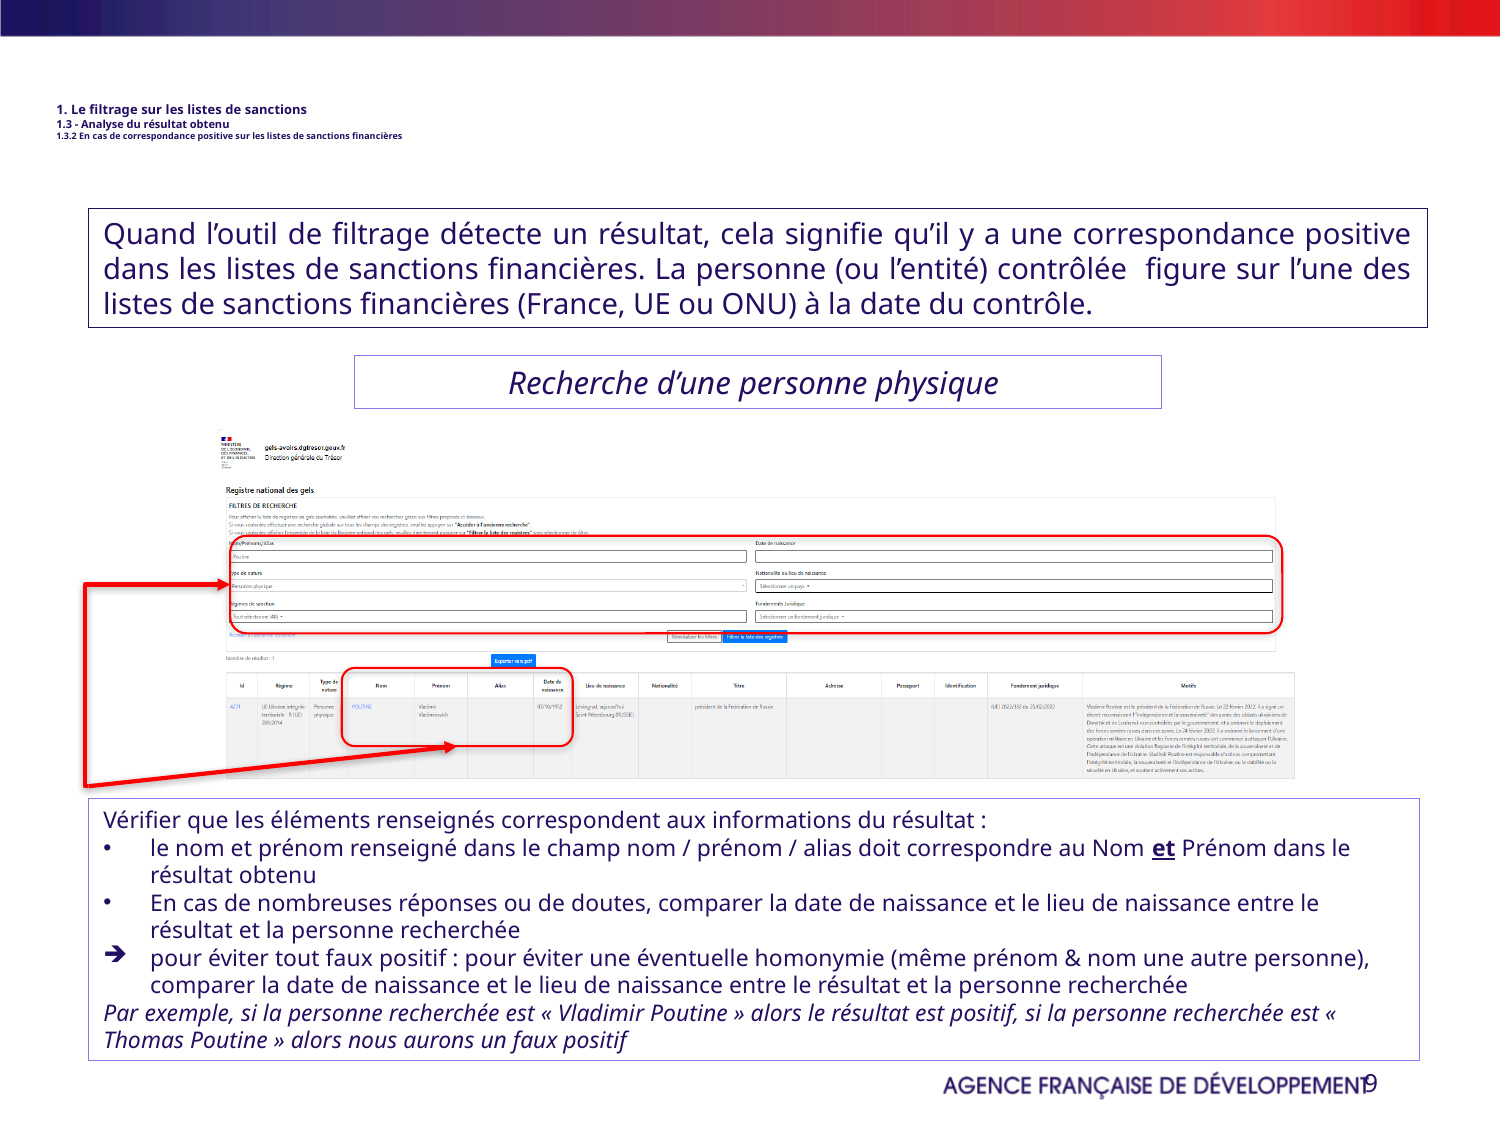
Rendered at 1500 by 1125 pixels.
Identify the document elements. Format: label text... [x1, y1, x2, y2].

text_box Vérifier que les éléments renseignés correspondent aux informations du résultat : le nom et prénom renseigné dans le champ nom / prénom / alias doit correspondre au Nom et Prénom dans le résultat obtenu En cas de nombreuses réponses ou de doutes, comparer la date de naissance et le lieu de naissance entre le résultat et la personne recherchée pour éviter tout faux positif : pour éviter une éventuelle homonymie (même prénom & nom une autre personne), comparer la date de naissance et le lieu de naissance entre le résultat et la personne recherchée Par exemple, si la personne recherchée est « Vladimir Poutine » alors le résultat est positif, si la personne recherchée est « Thomas Poutine » alors nous aurons un faux positif [88, 798, 1420, 1061]
picture [217, 429, 1299, 787]
picture [927, 1063, 1376, 1106]
text_box Quand l’outil de filtrage détecte un résultat, cela signifie qu’il y a une correspondance positive dans les listes de sanctions financières. La personne (ou l’entité) contrôlée figure sur l’une des listes de sanctions financières (France, UE ou ONU) à la date du contrôle. [88, 208, 1428, 328]
text_box Recherche d’une personne physique [354, 355, 1162, 409]
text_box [58, 614, 261, 757]
picture [0, 0, 1500, 46]
title 1. Le filtrage sur les listes de sanctions 1.3 - Analyse du résultat obtenu 1.3.2 En cas de correspondance positive sur les listes de sanctions financières [41, 93, 1424, 149]
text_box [88, 745, 458, 787]
